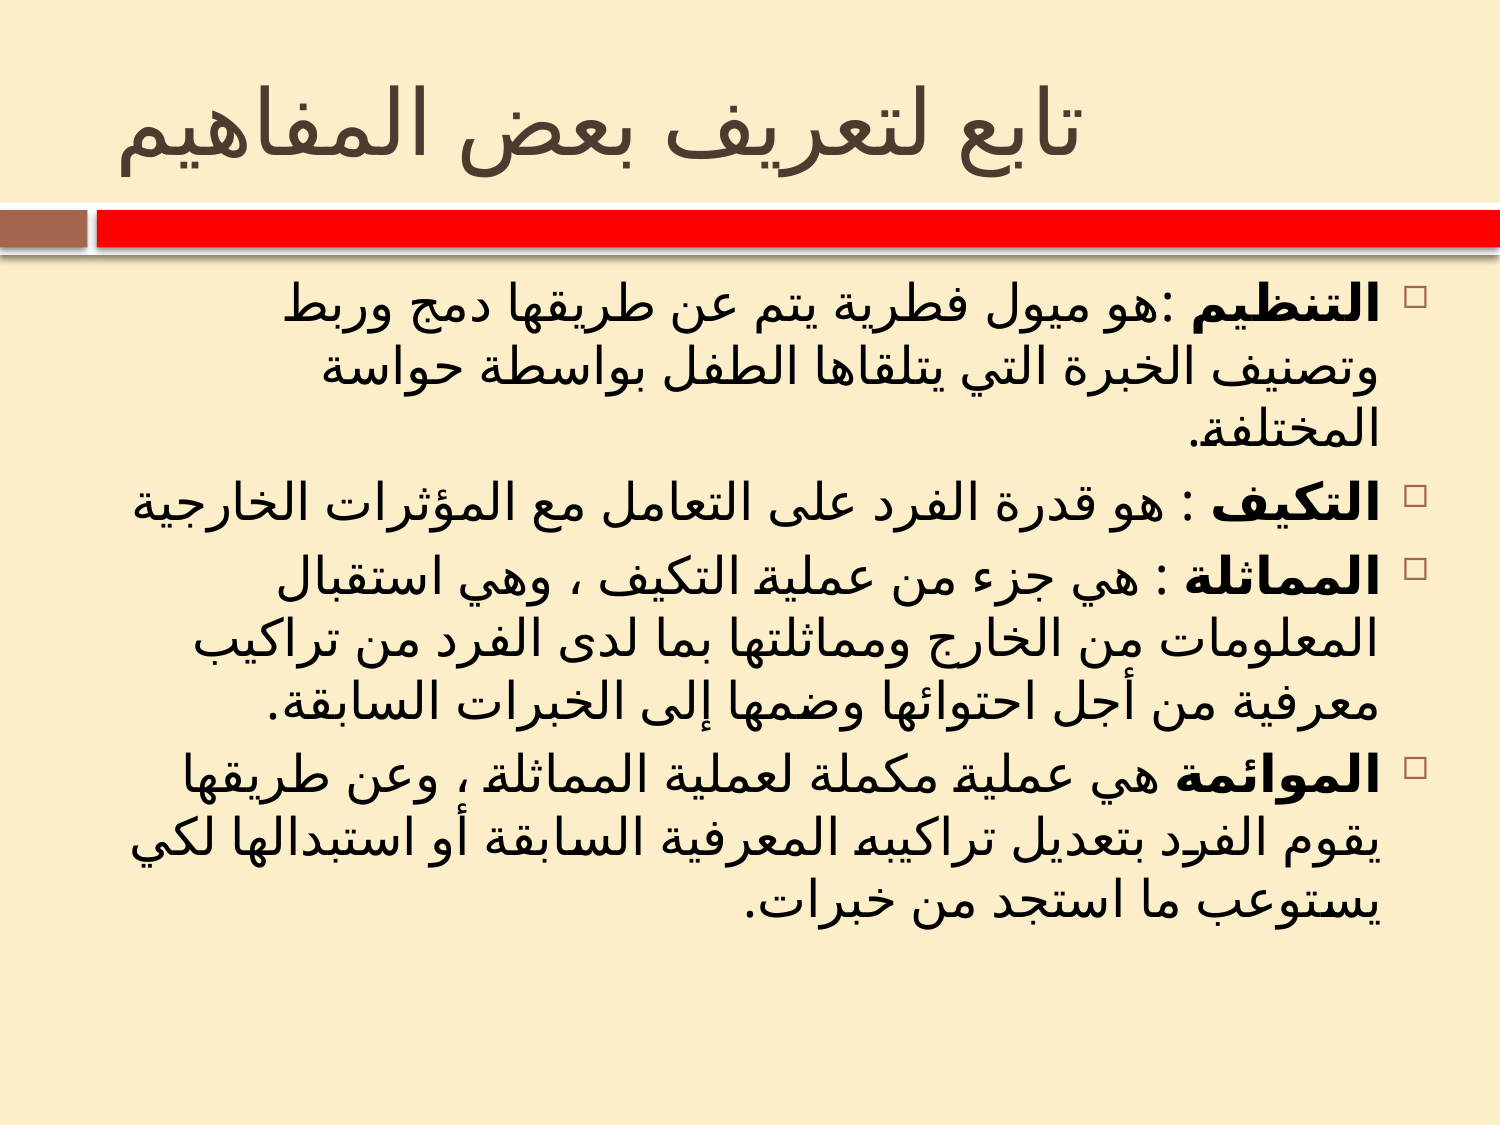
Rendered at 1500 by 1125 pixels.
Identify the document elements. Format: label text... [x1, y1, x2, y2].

title تابع لتعريف بعض المفاهيم [100, 37, 1438, 200]
list التنظيم :هو ميول فطرية يتم عن طريقها دمج وربط وتصنيف الخبرة التي يتلقاها الطفل بواسطة حواسة المختلفة. التكيف : هو قدرة الفرد على التعامل مع المؤثرات الخارجية المماثلة : هي جزء من عملية التكيف ، وهي استقبال المعلومات من الخارج ومماثلتها بما لدى الفرد من تراكيب معرفية من أجل احتوائها وضمها إلى الخبرات السابقة. الموائمة هي عملية مكملة لعملية المماثلة ، وعن طريقها يقوم الفرد بتعديل تراكيبه المعرفية السابقة أو استبدالها لكي يستوعب ما استجد من خبرات. [100, 262, 1438, 1000]
